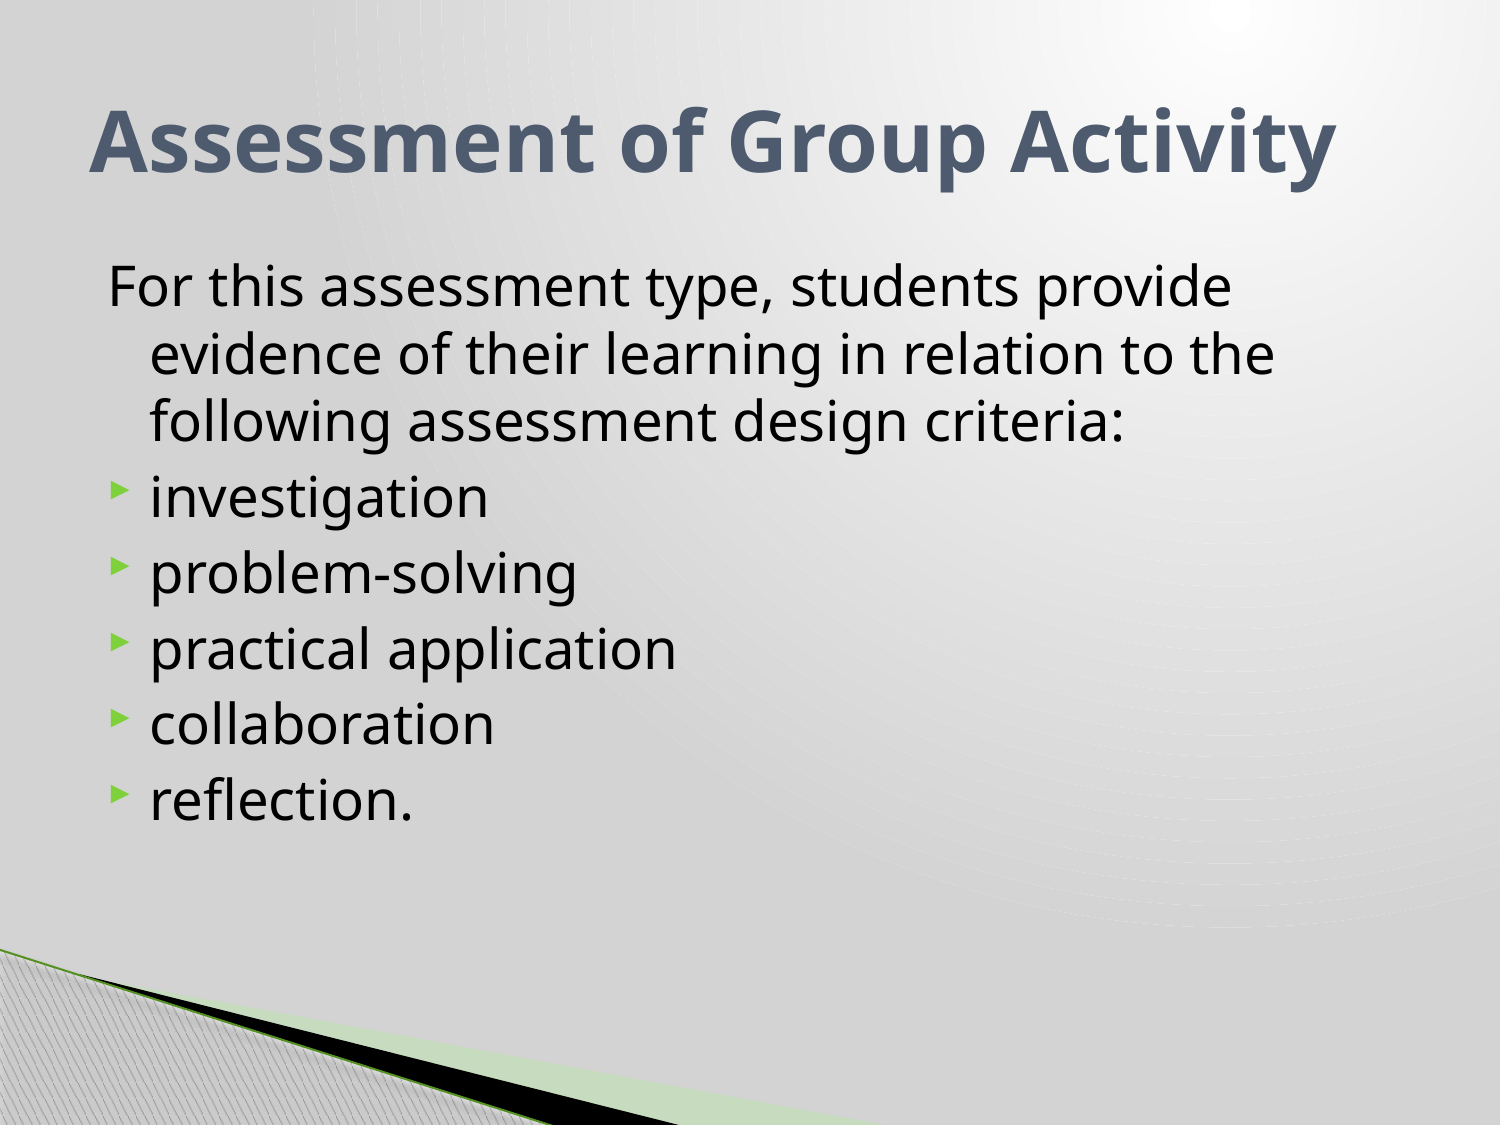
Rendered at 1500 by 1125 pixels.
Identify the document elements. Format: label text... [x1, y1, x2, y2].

title Assessment of Group Activity [75, 45, 1425, 233]
list For this assessment type, students provide evidence of their learning in relation to the following assessment design criteria: investigation problem-solving practical application collaboration reflection. [75, 243, 1425, 986]
